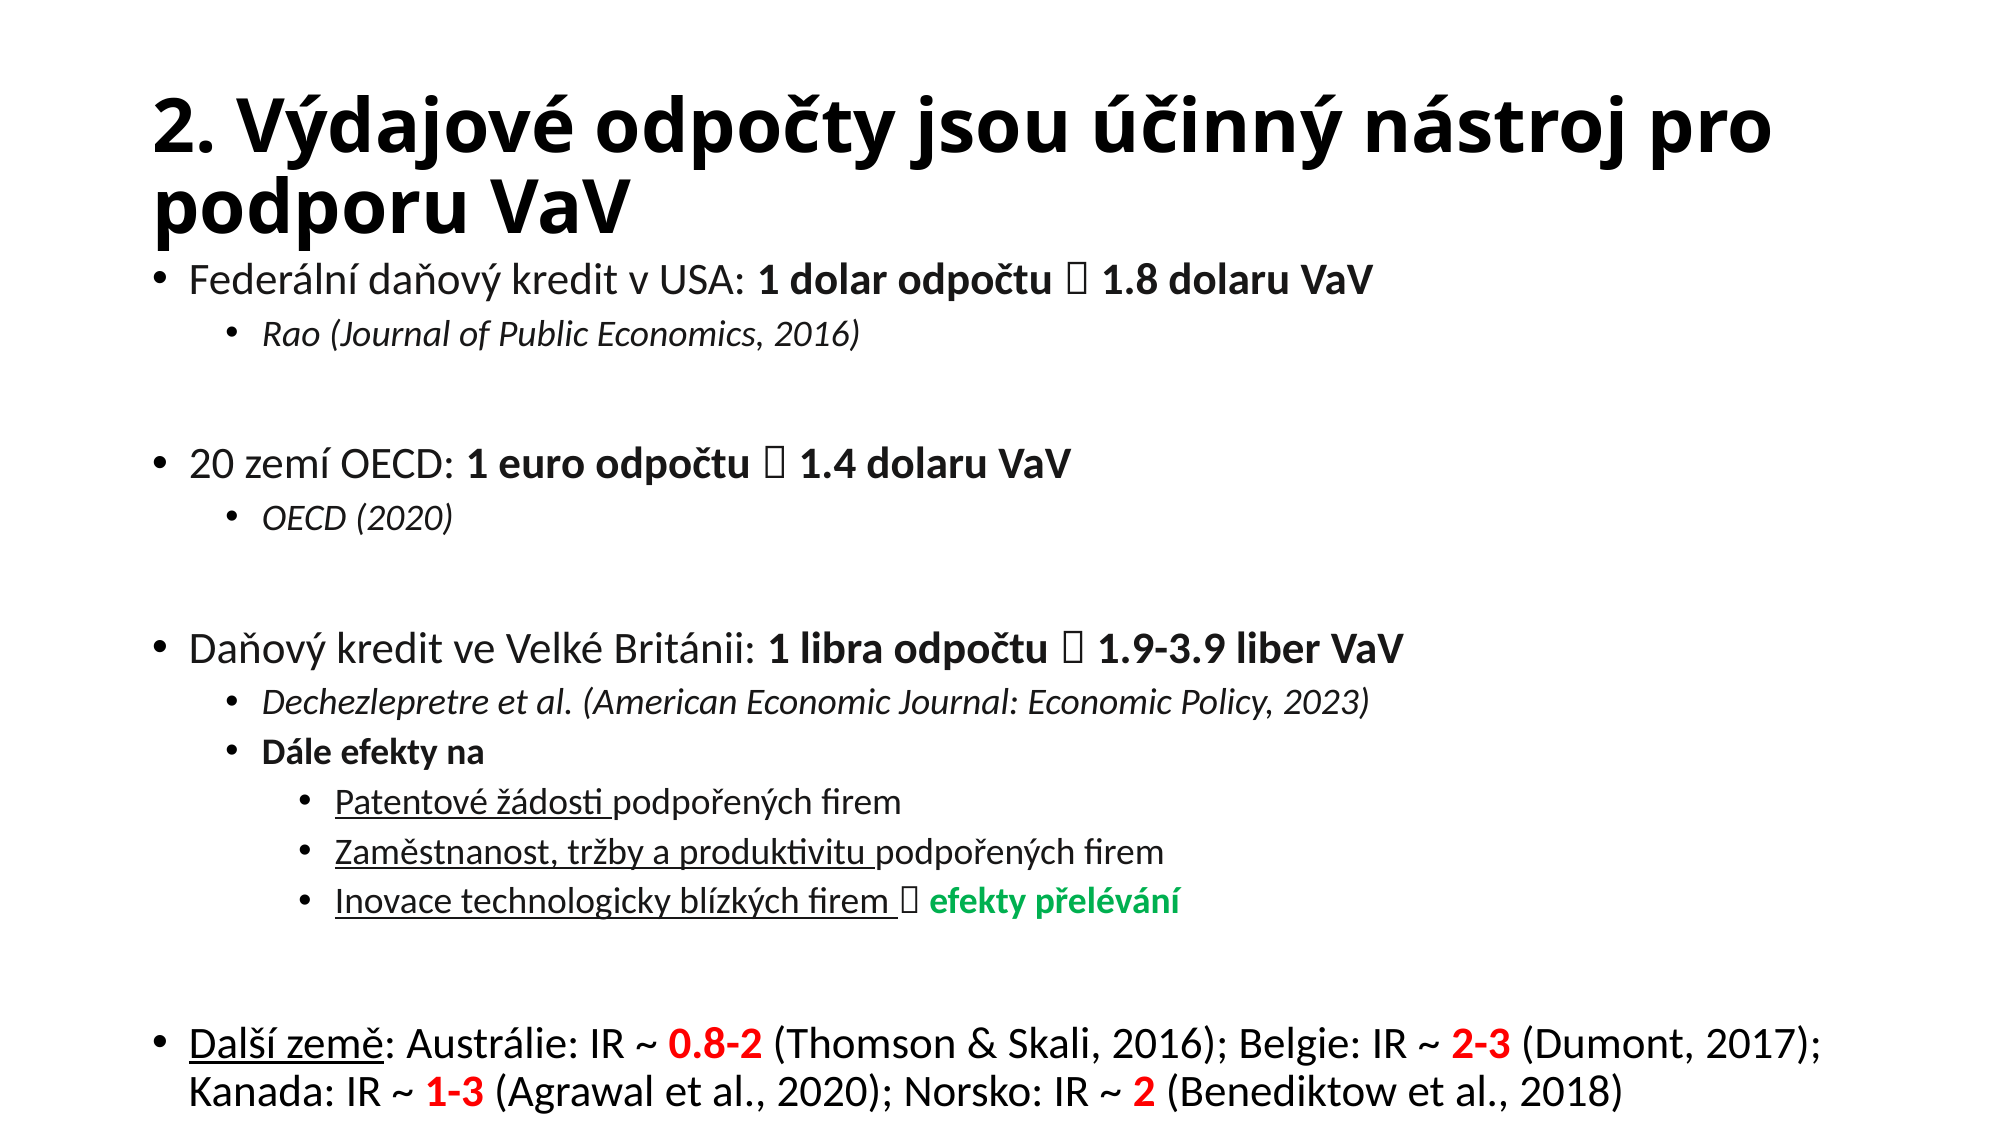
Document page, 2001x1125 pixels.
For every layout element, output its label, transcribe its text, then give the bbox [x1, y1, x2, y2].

title 2. Výdajové odpočty jsou účinný nástroj pro podporu VaV [137, 59, 1863, 248]
list Federální daňový kredit v USA: 1 dolar odpočtu  1.8 dolaru VaV Rao (Journal of Public Economics, 2016) 20 zemí OECD: 1 euro odpočtu  1.4 dolaru VaV OECD (2020) Daňový kredit ve Velké Británii: 1 libra odpočtu  1.9-3.9 liber VaV Dechezlepretre et al. (American Economic Journal: Economic Policy, 2023) Dále efekty na Patentové žádosti podpořených firem Zaměstnanost, tržby a produktivitu podpořených firem Inovace technologicky blízkých firem  efekty přelévání Další země: Austrálie: IR ~ 0.8-2 (Thomson & Skali, 2016); Belgie: IR ~ 2-3 (Dumont, 2017); Kanada: IR ~ 1-3 (Agrawal et al., 2020); Norsko: IR ~ 2 (Benediktow et al., 2018) [137, 248, 1969, 1125]
